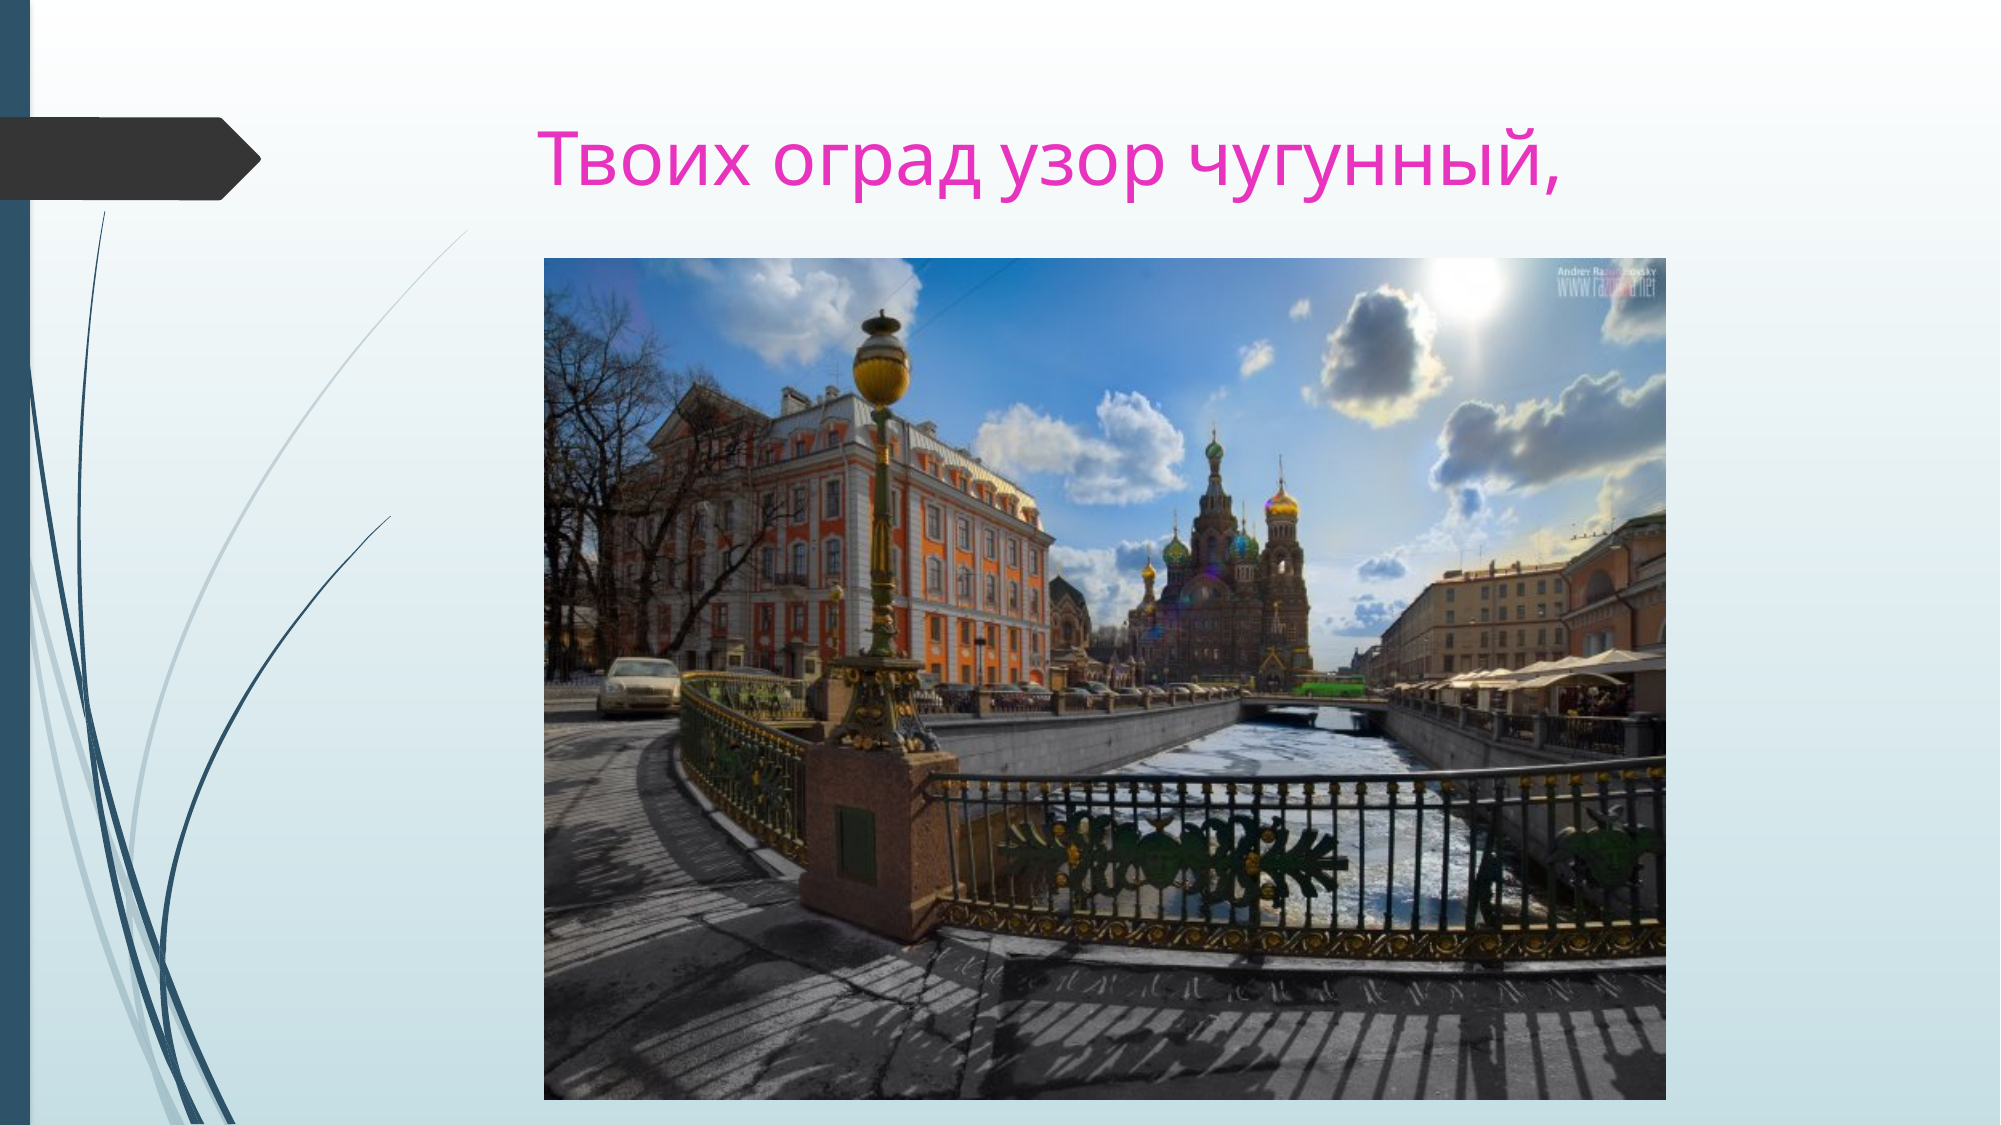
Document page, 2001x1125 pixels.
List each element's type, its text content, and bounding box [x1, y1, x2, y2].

title Твоих оград узор чугунный, [425, 102, 1888, 313]
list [543, 258, 1666, 1100]
